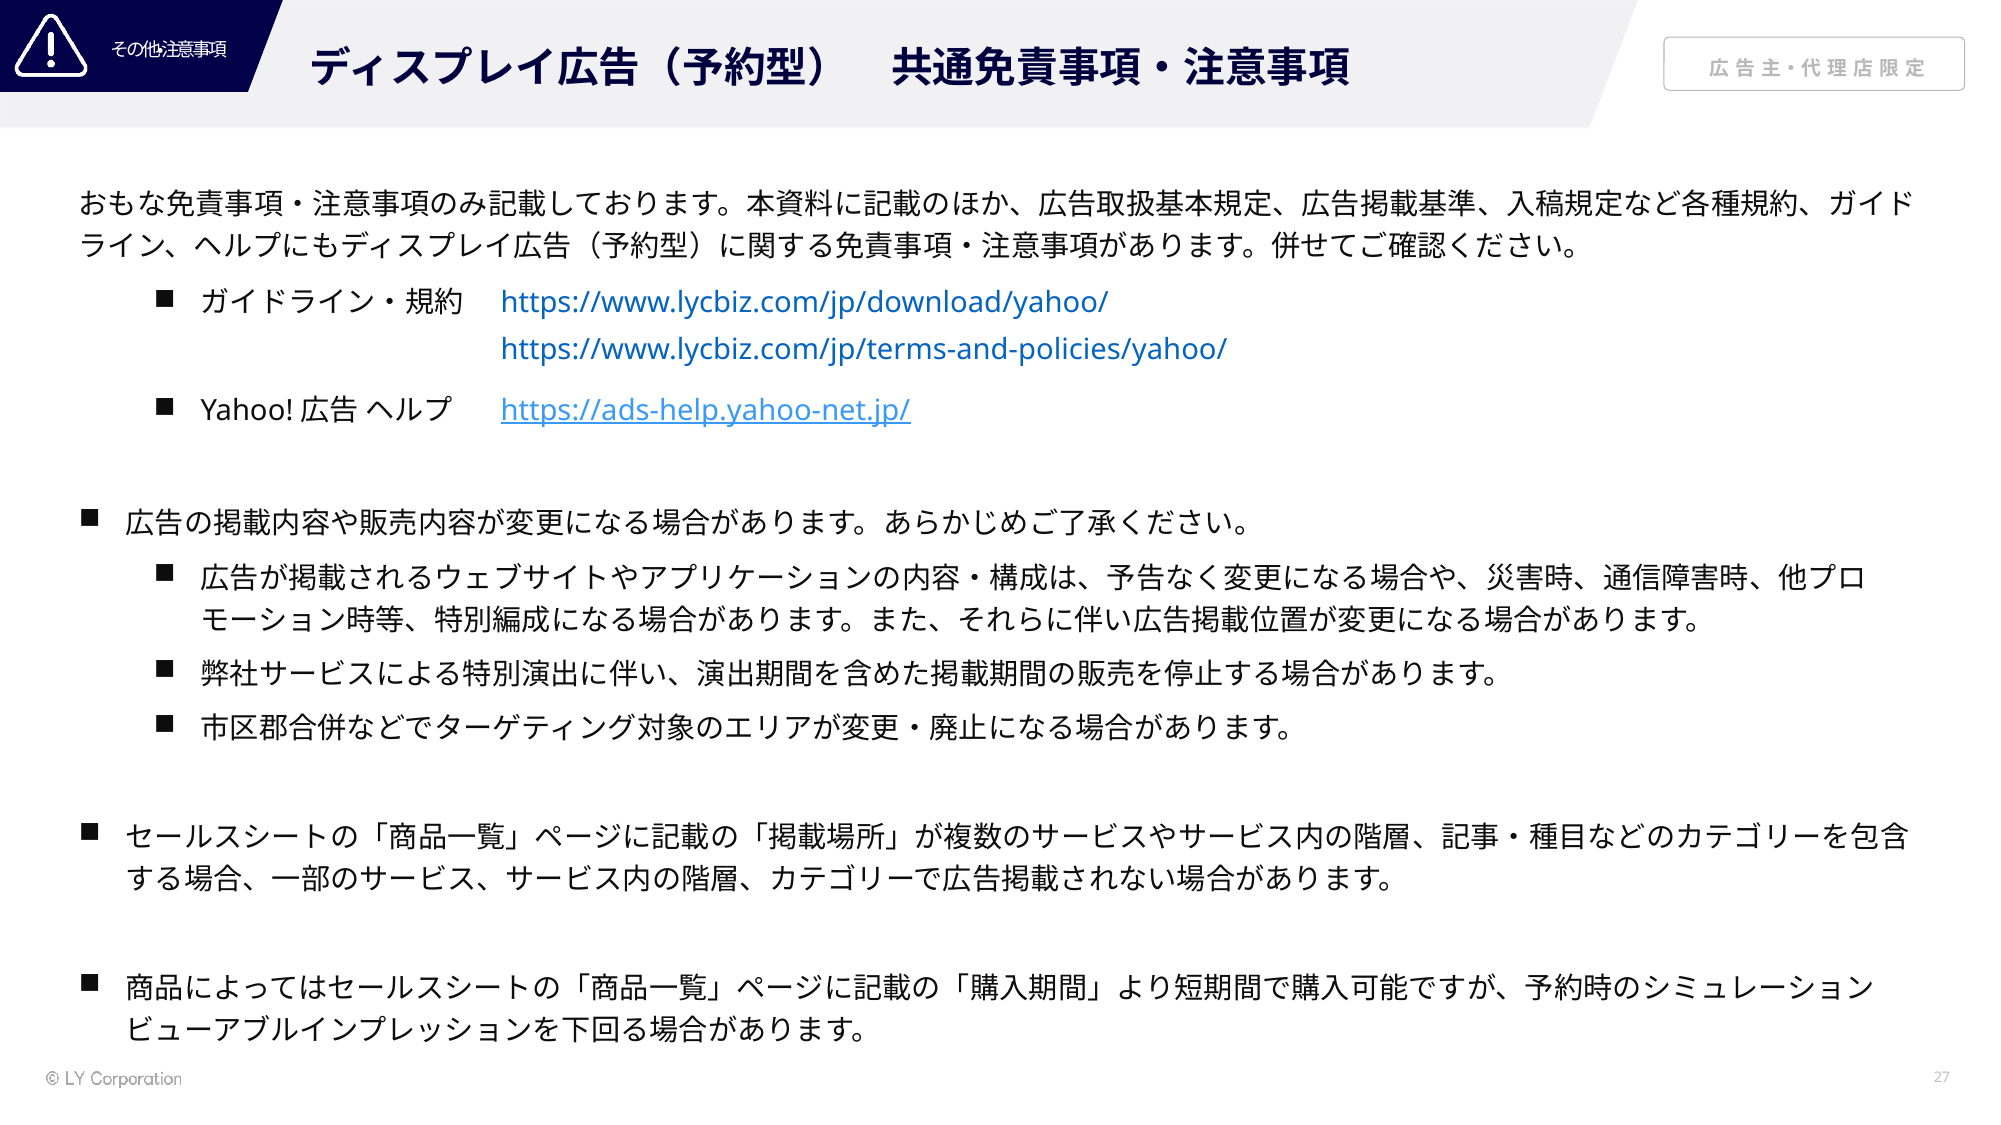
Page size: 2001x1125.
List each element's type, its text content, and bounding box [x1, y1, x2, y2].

picture [9, 5, 92, 87]
list その他・注意事項 [97, 13, 240, 81]
list ディスプレイ広告（予約型） 共通免責事項・注意事項 [309, 41, 1645, 97]
text_box おもな免責事項・注意事項のみ記載しております。本資料に記載のほか、広告取扱基本規定、広告掲載基準、入稿規定など各種規約、ガイドライン、ヘルプにもディスプレイ広告（予約型）に関する免責事項・注意事項があります。併せてご確認ください。 ガイドライン・規約 https://www.lycbiz.com/jp/download/yahoo/ https://www.lycbiz.com/jp/terms-and-policies/yahoo/ Yahoo!広告 ヘルプ https://ads-help.yahoo-net.jp/ 広告の掲載内容や販売内容が変更になる場合があります。あらかじめご了承ください。 広告が掲載されるウェブサイトやアプリケーションの内容・構成は、予告なく変更になる場合や、災害時、通信障害時、他プロモーション時等、特別編成になる場合があります。また、それらに伴い広告掲載位置が変更になる場合があります。 弊社サービスによる特別演出に伴い、演出期間を含めた掲載期間の販売を停止する場合があります。 市区郡合併などでターゲティング対象のエリアが変更・廃止になる場合があります。 セールスシートの「商品一覧」ページに記載の「掲載場所」が複数のサービスやサービス内の階層、記事・種目などのカテゴリーを包含する場合、一部のサービス、サービス内の階層、カテゴリーで広告掲載されない場合があります。 商品によってはセールスシートの「商品一覧」ページに記載の「購入期間」より短期間で購入可能ですが、予約時のシミュレーションビューアブルインプレッションを下回る場合があります。 [78, 178, 1922, 1047]
picture [46, 1071, 181, 1088]
